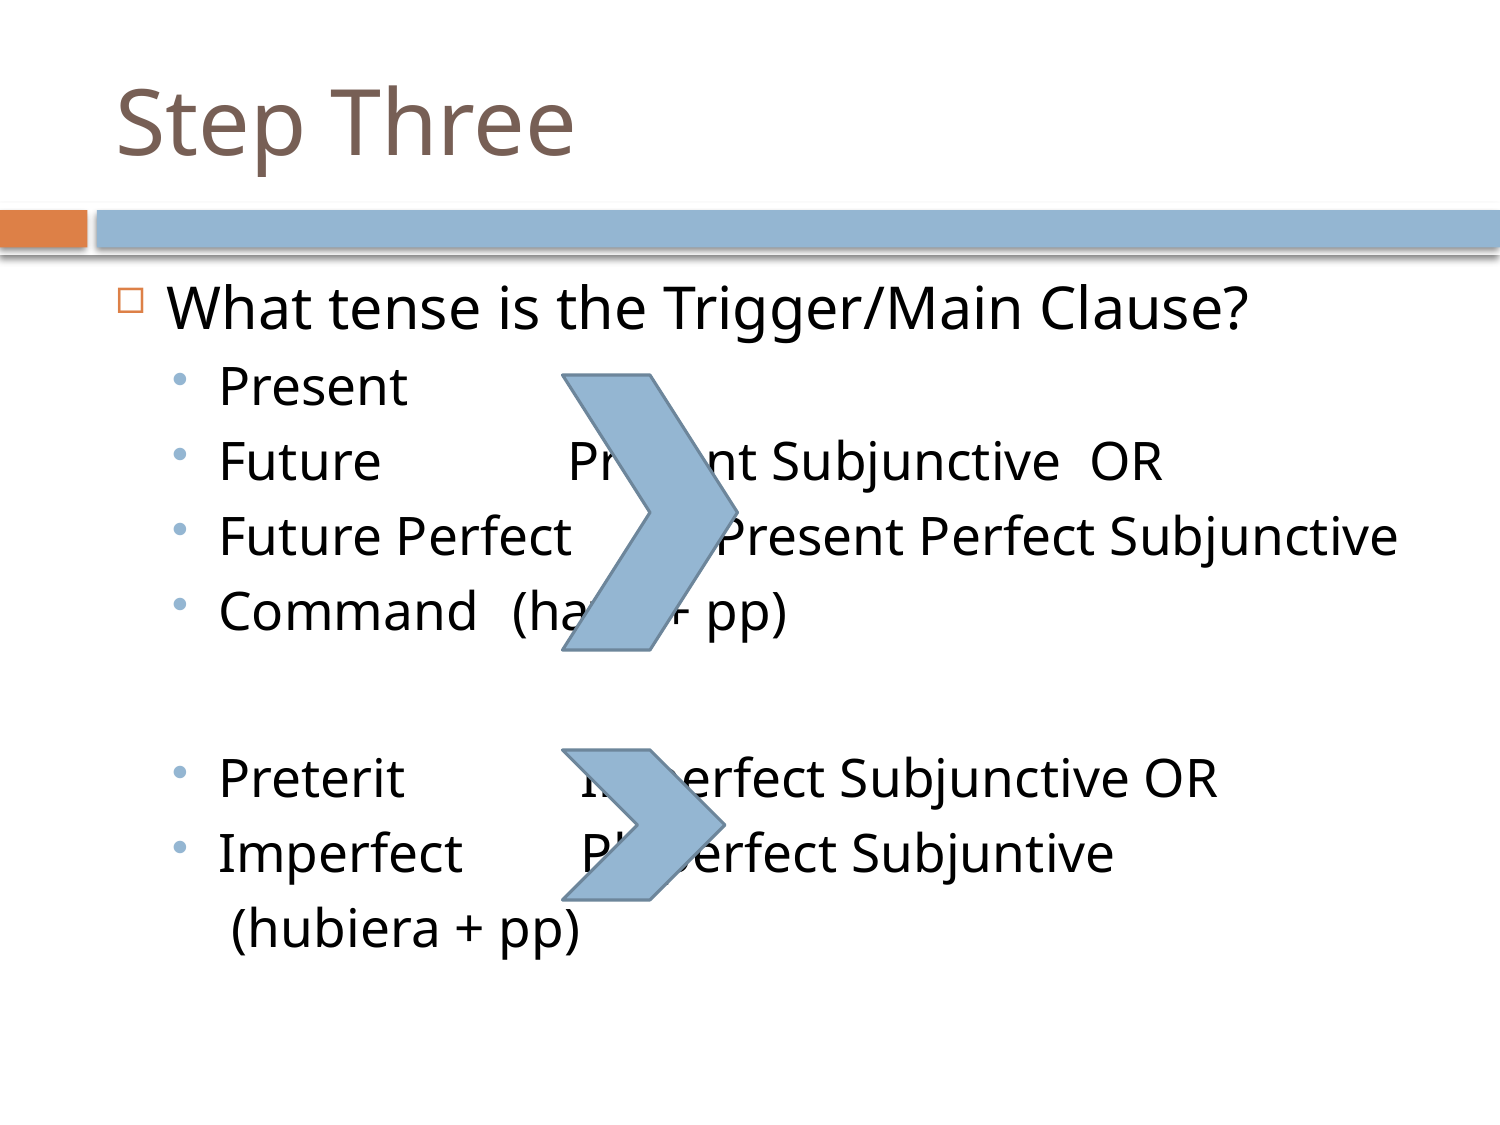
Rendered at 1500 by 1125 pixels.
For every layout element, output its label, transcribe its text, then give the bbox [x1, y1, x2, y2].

list What tense is the Trigger/Main Clause? Present Future Present Subjunctive OR Future Perfect Present Perfect Subjunctive Command (haya + pp) Preterit Imperfect Subjunctive OR Imperfect Pluperfect Subjuntive (hubiera + pp) [100, 262, 1463, 1000]
text_box [560, 748, 727, 902]
title Step Three [100, 37, 1438, 200]
text_box [561, 373, 739, 652]
